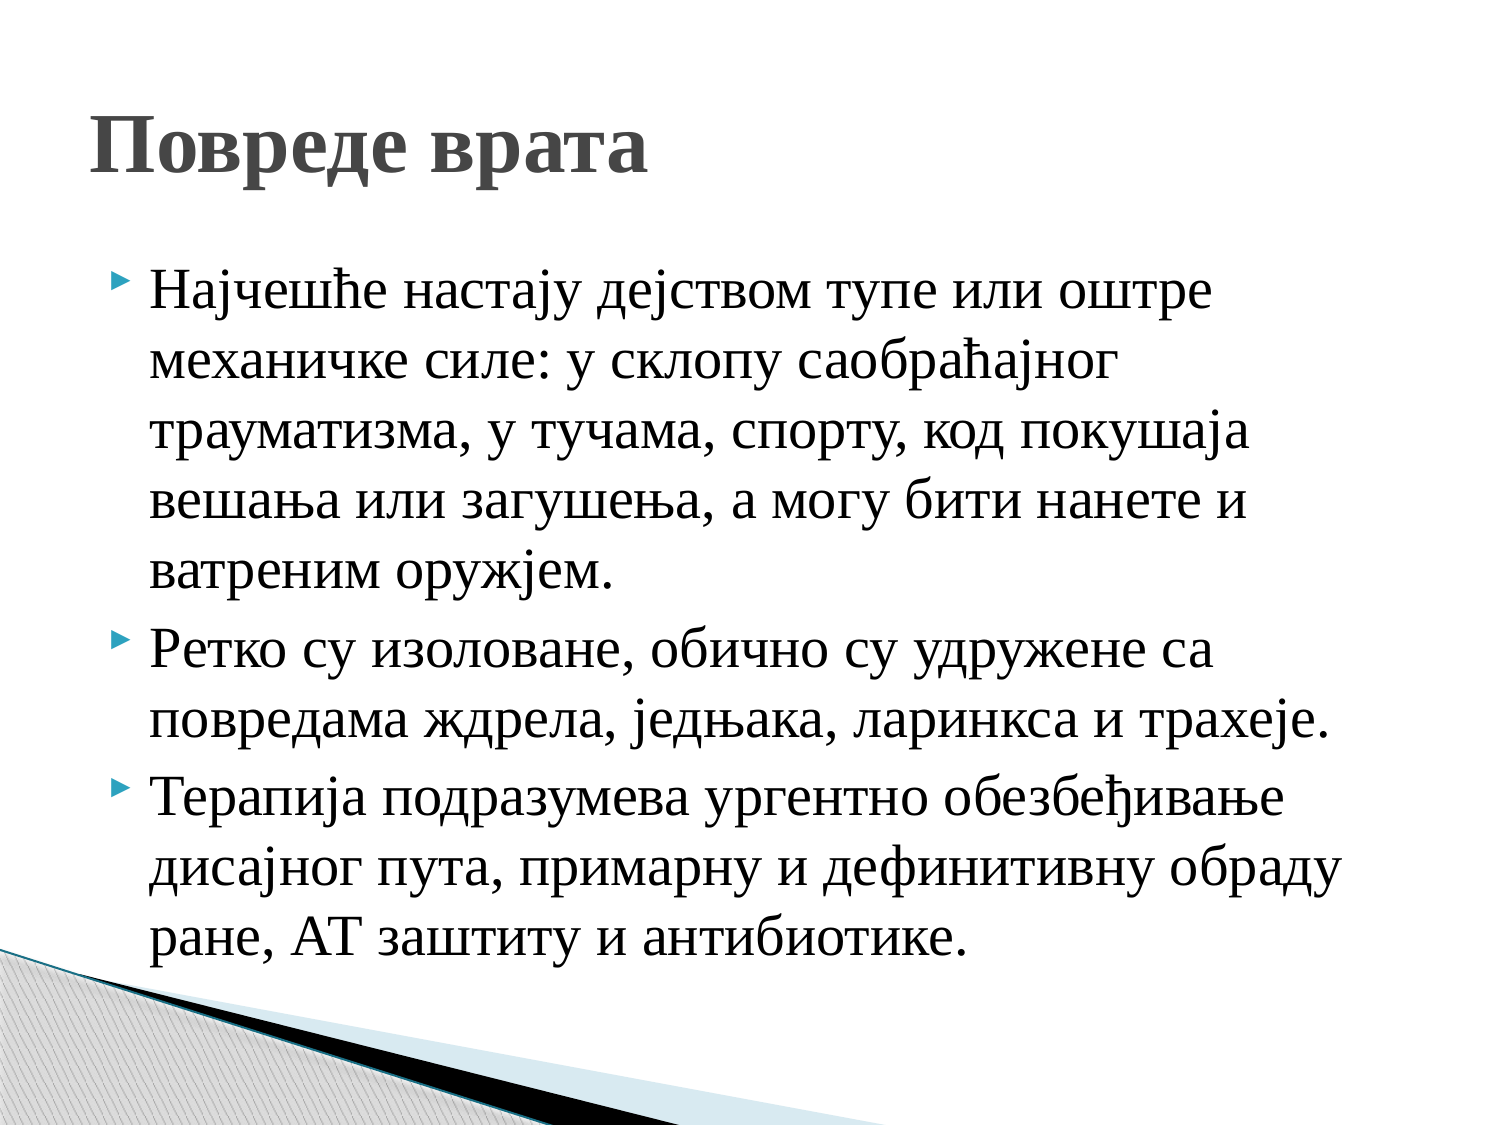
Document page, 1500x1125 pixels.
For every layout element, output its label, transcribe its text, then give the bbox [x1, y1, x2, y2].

title Повреде врата [75, 45, 1425, 233]
list Најчешће настају дејством тупе или оштре механичке силе: у склопу саобраћајног трауматизма, у тучама, спорту, код покушаја вешања или загушења, а могу бити нанете и ватреним оружјем. Ретко су изоловане, обично су удружене са повредама ждрела, једњака, ларинкса и трахеје. Терапија подразумева ургентно обезбеђивање дисајног пута, примарну и дефинитивну обраду ране, АТ заштиту и антибиотике. [74, 242, 1426, 986]
